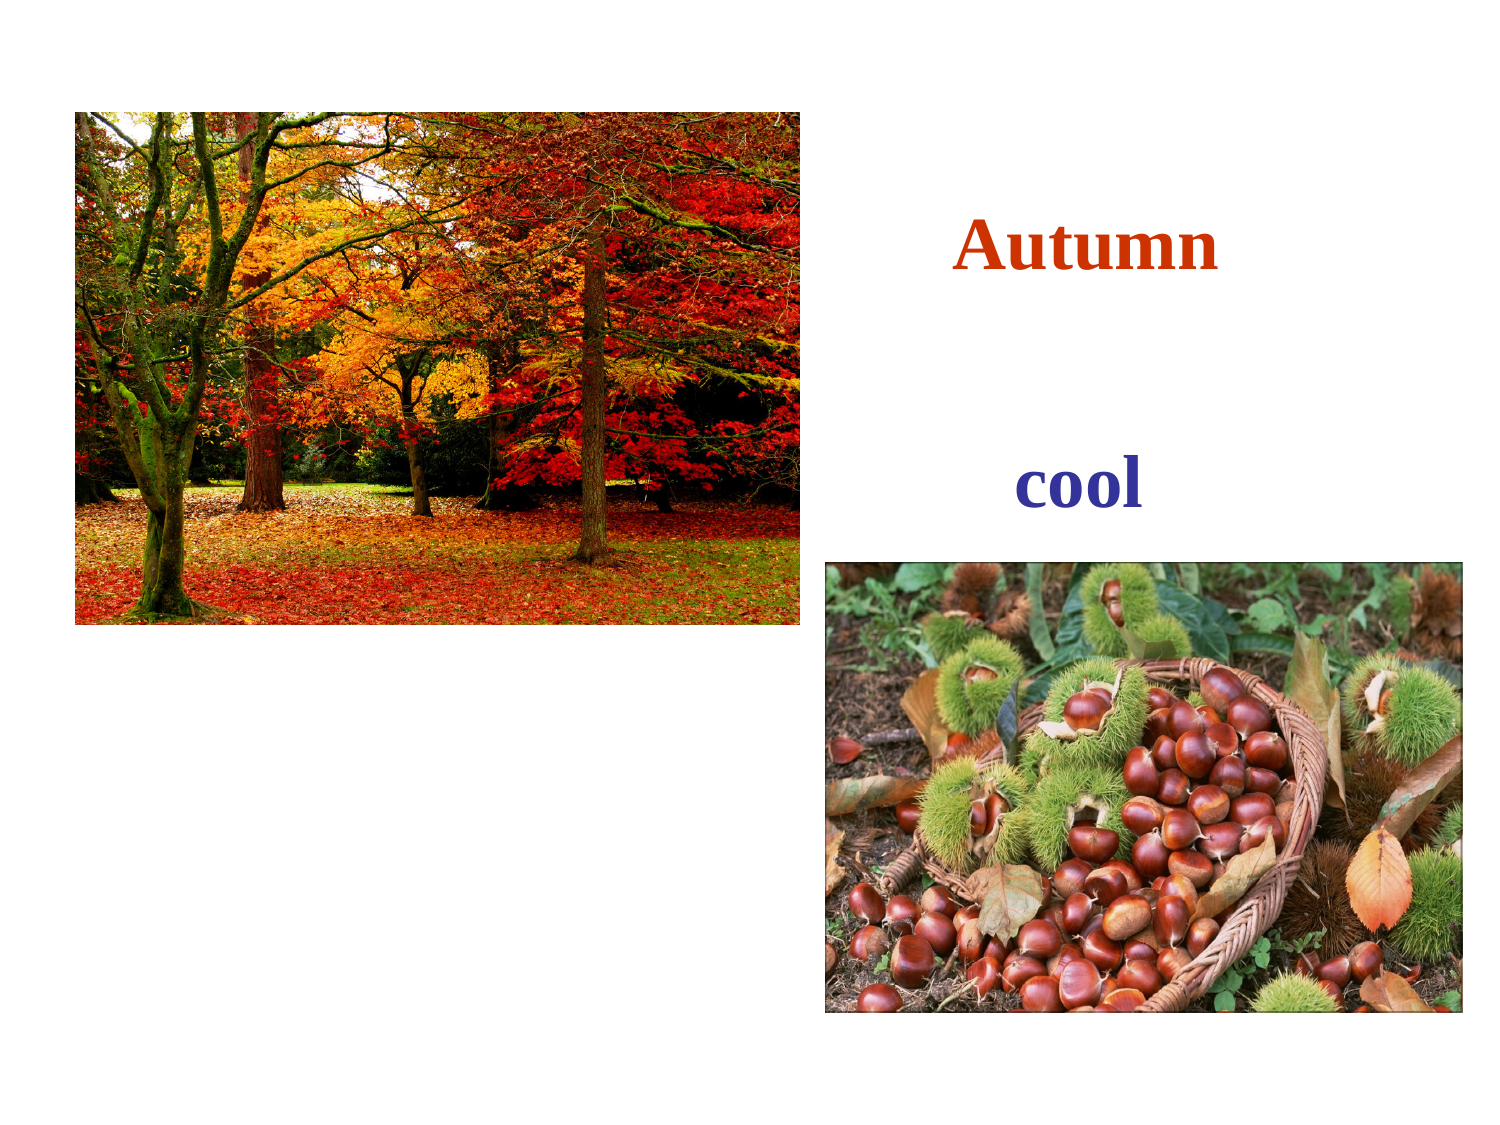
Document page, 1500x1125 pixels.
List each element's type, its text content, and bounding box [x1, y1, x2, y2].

text_box cool [999, 424, 1188, 530]
picture [824, 562, 1463, 1013]
text_box Autumn [937, 187, 1325, 293]
picture [74, 112, 801, 626]
